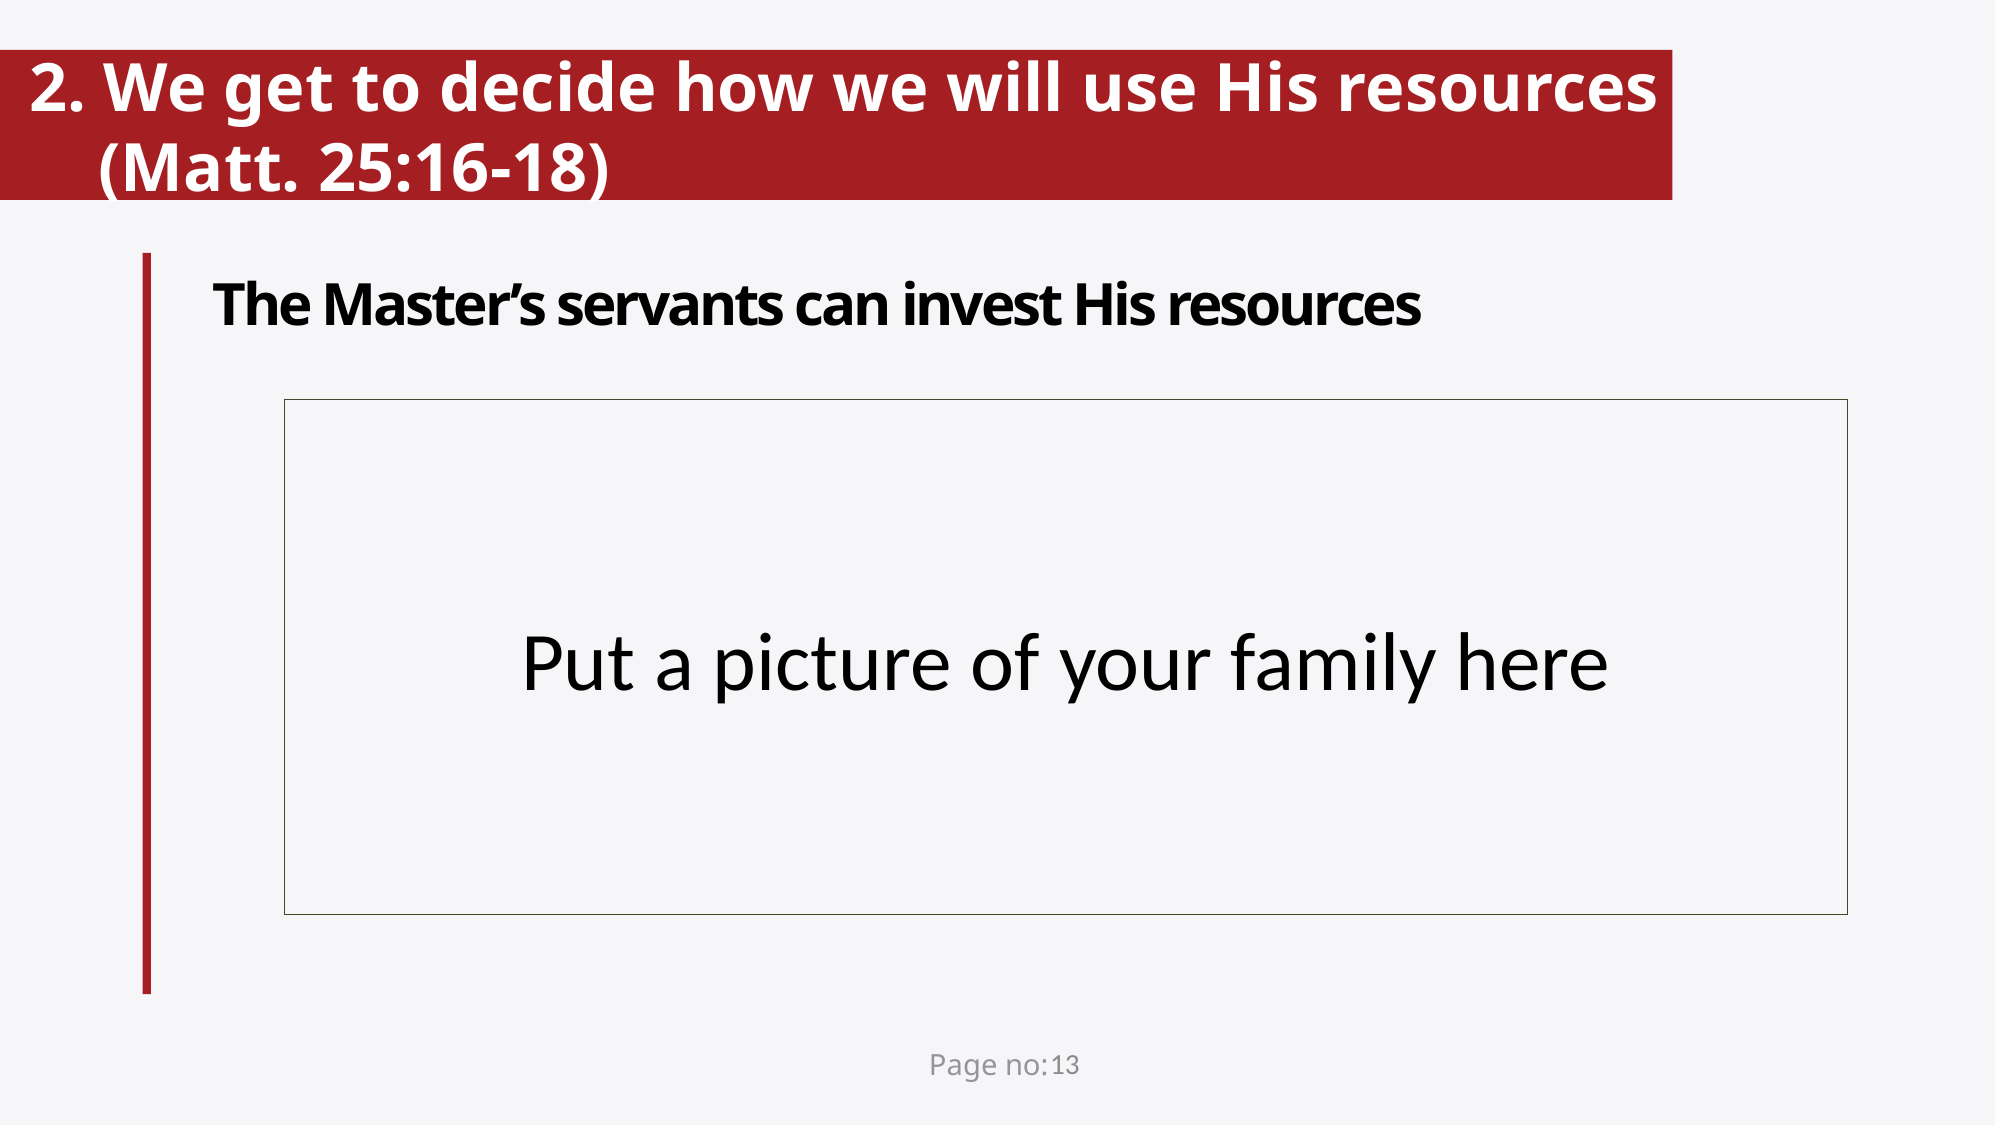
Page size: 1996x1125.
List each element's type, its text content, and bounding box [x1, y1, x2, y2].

subtitle The Master’s servants can invest His resources [197, 249, 1910, 1000]
text_box Put a picture of your family here [284, 399, 1848, 915]
title 2. We get to decide how we will use His resources (Matt. 25:16-18) [14, 62, 1810, 188]
text_box [1583, 48, 1675, 62]
text_box [1583, 188, 1675, 202]
